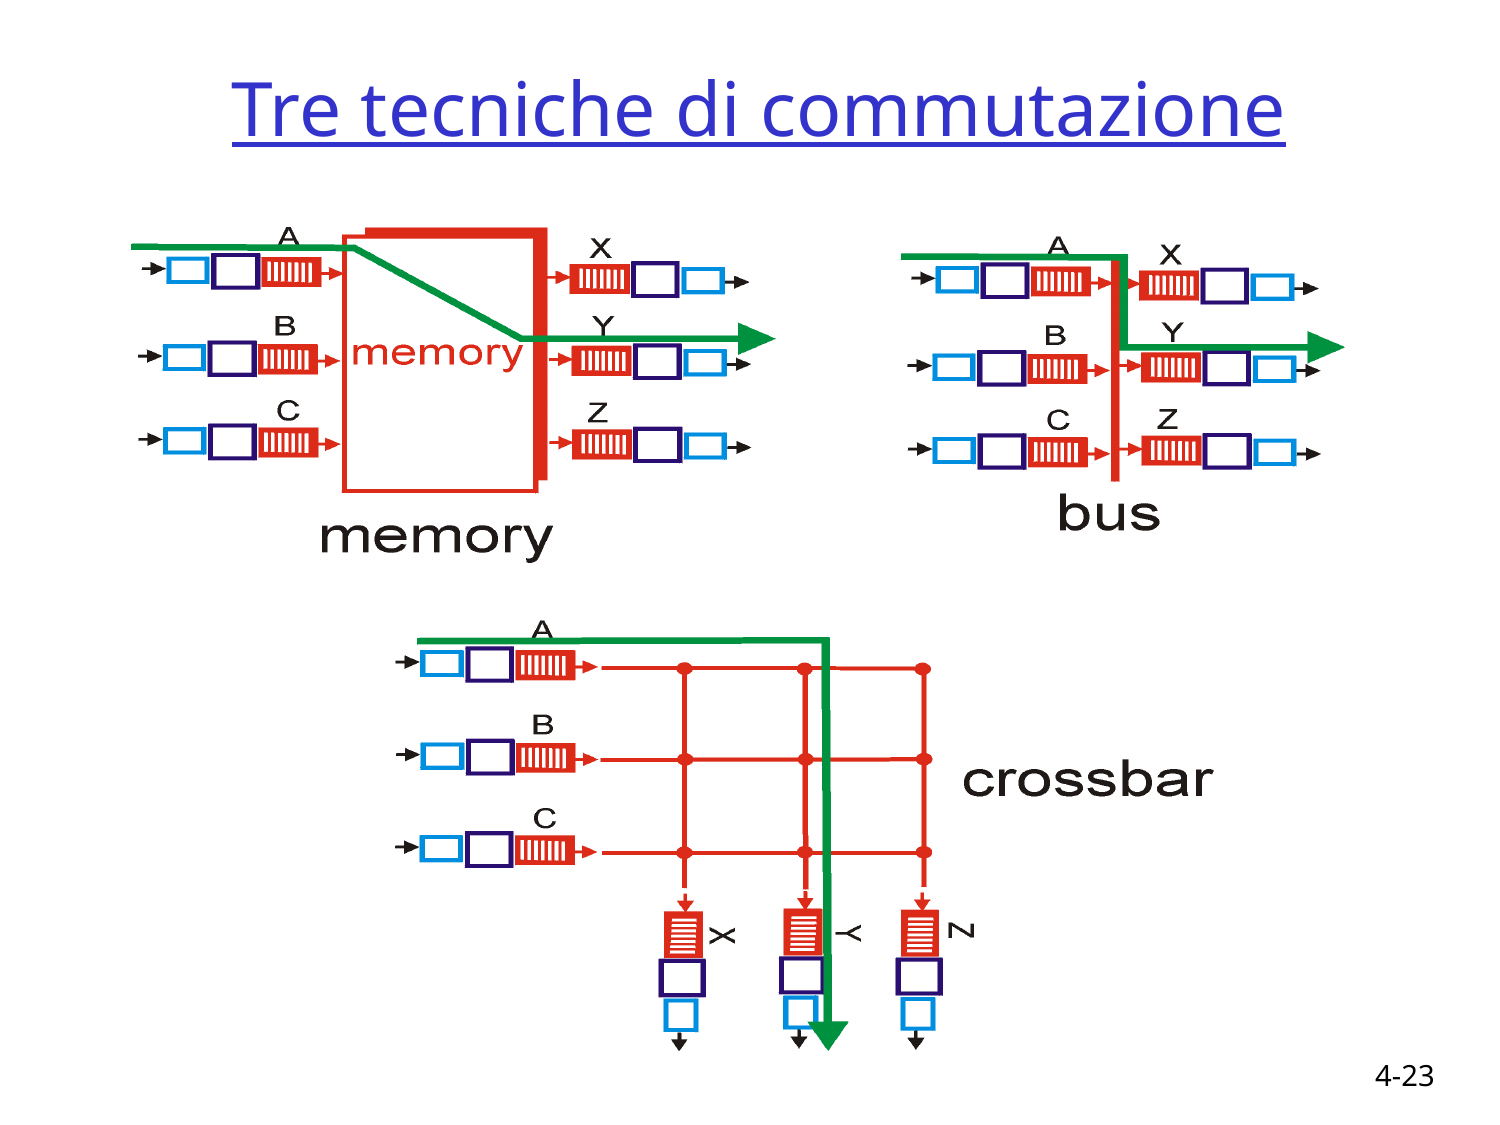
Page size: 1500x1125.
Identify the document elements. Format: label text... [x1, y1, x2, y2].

title Tre tecniche di commutazione [85, 49, 1434, 163]
slide_number 4-23 [1338, 1049, 1451, 1125]
picture [131, 227, 1345, 1052]
